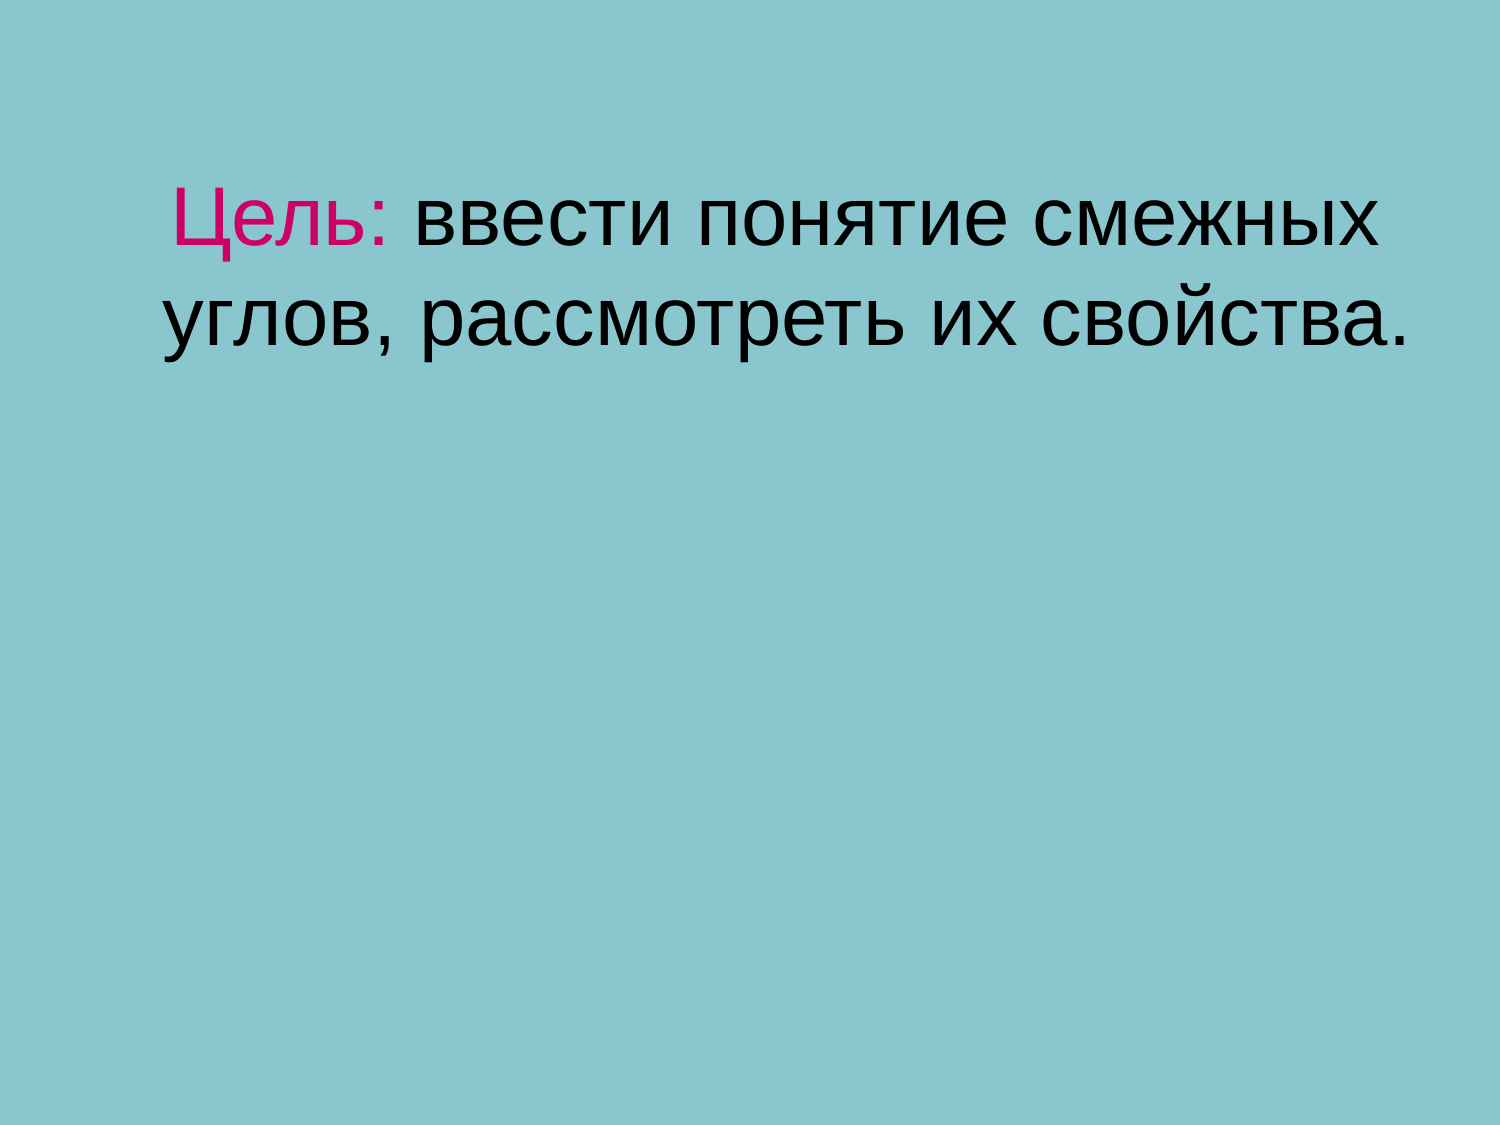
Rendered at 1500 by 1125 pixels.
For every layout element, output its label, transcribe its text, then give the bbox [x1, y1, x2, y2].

title Цель: ввести понятие смежных углов, рассмотреть их свойства. [112, 137, 1463, 388]
